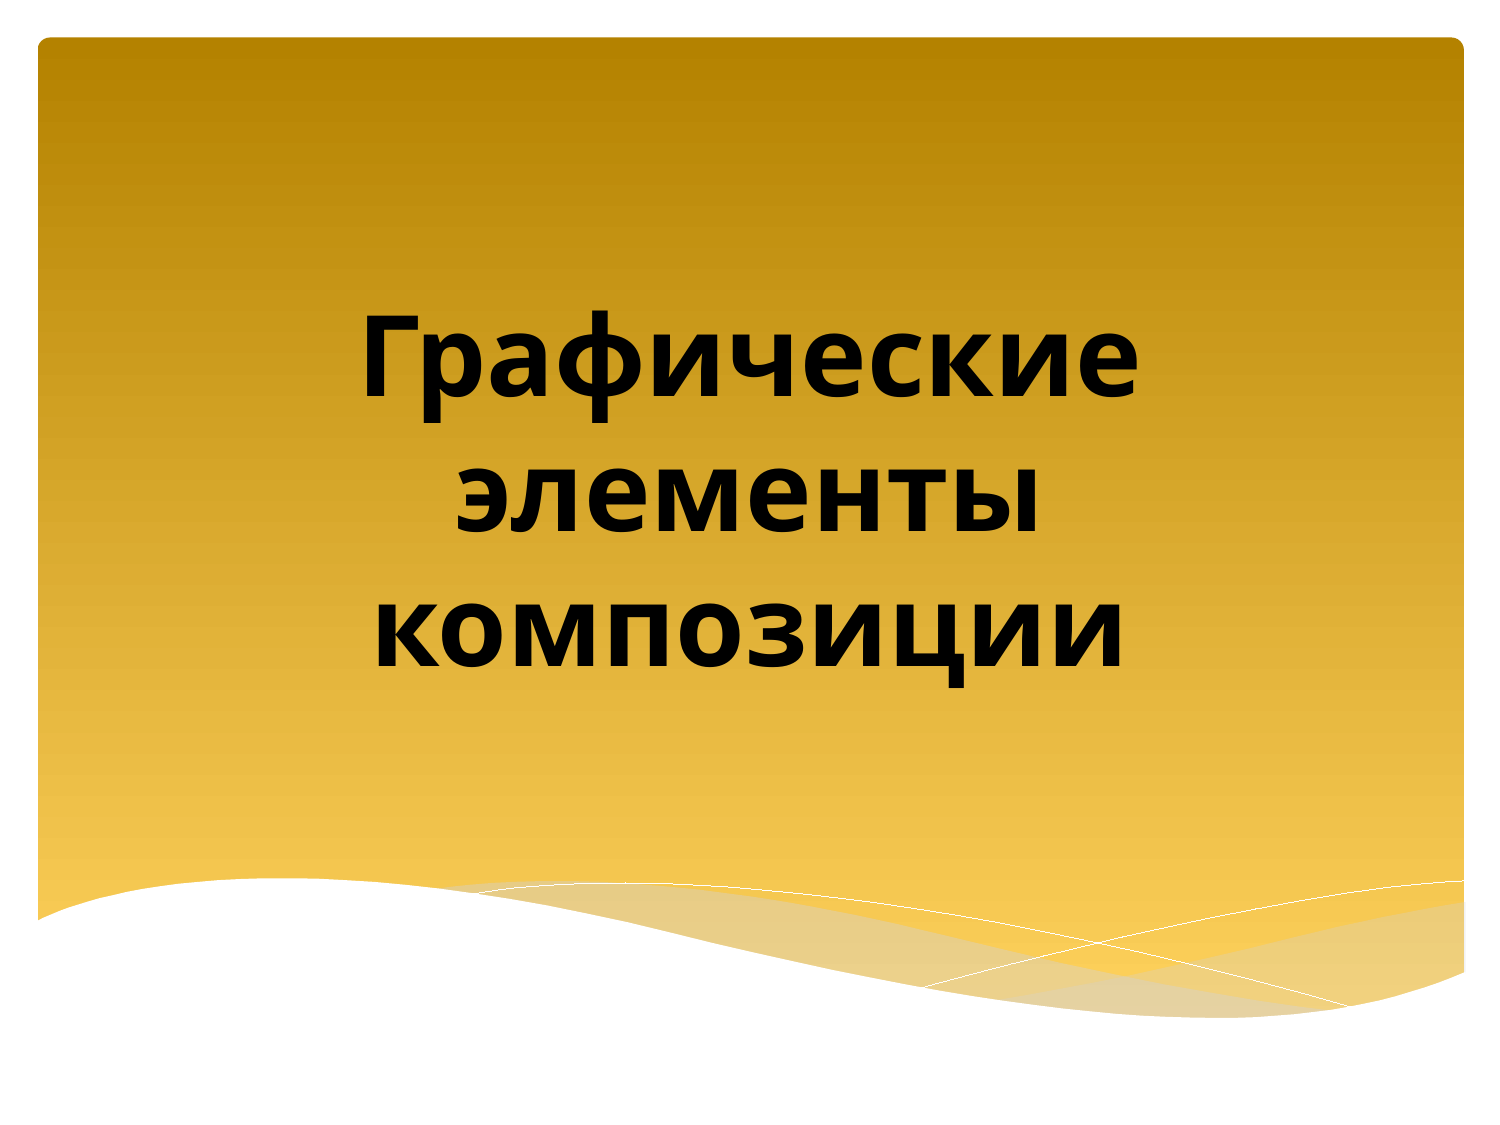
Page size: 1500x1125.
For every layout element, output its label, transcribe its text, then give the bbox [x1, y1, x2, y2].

title Графические элементы композиции [112, 468, 1388, 697]
